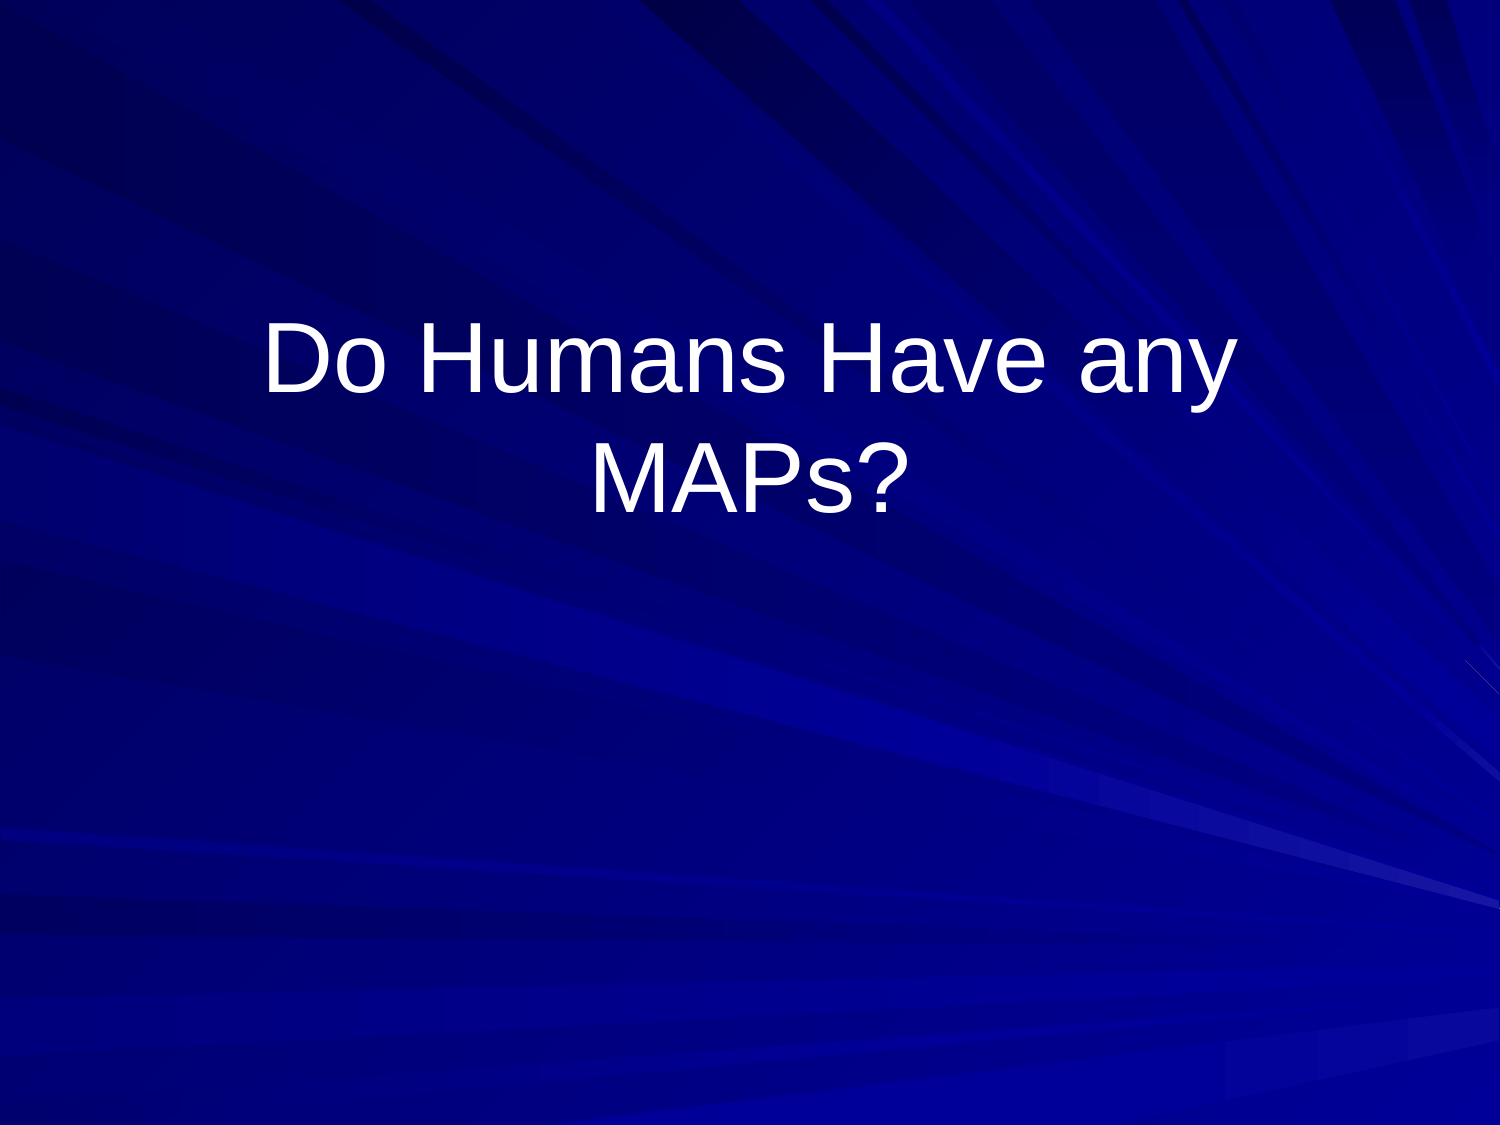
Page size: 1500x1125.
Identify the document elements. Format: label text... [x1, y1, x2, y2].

title Do Humans Have any MAPs? [74, 262, 1426, 563]
